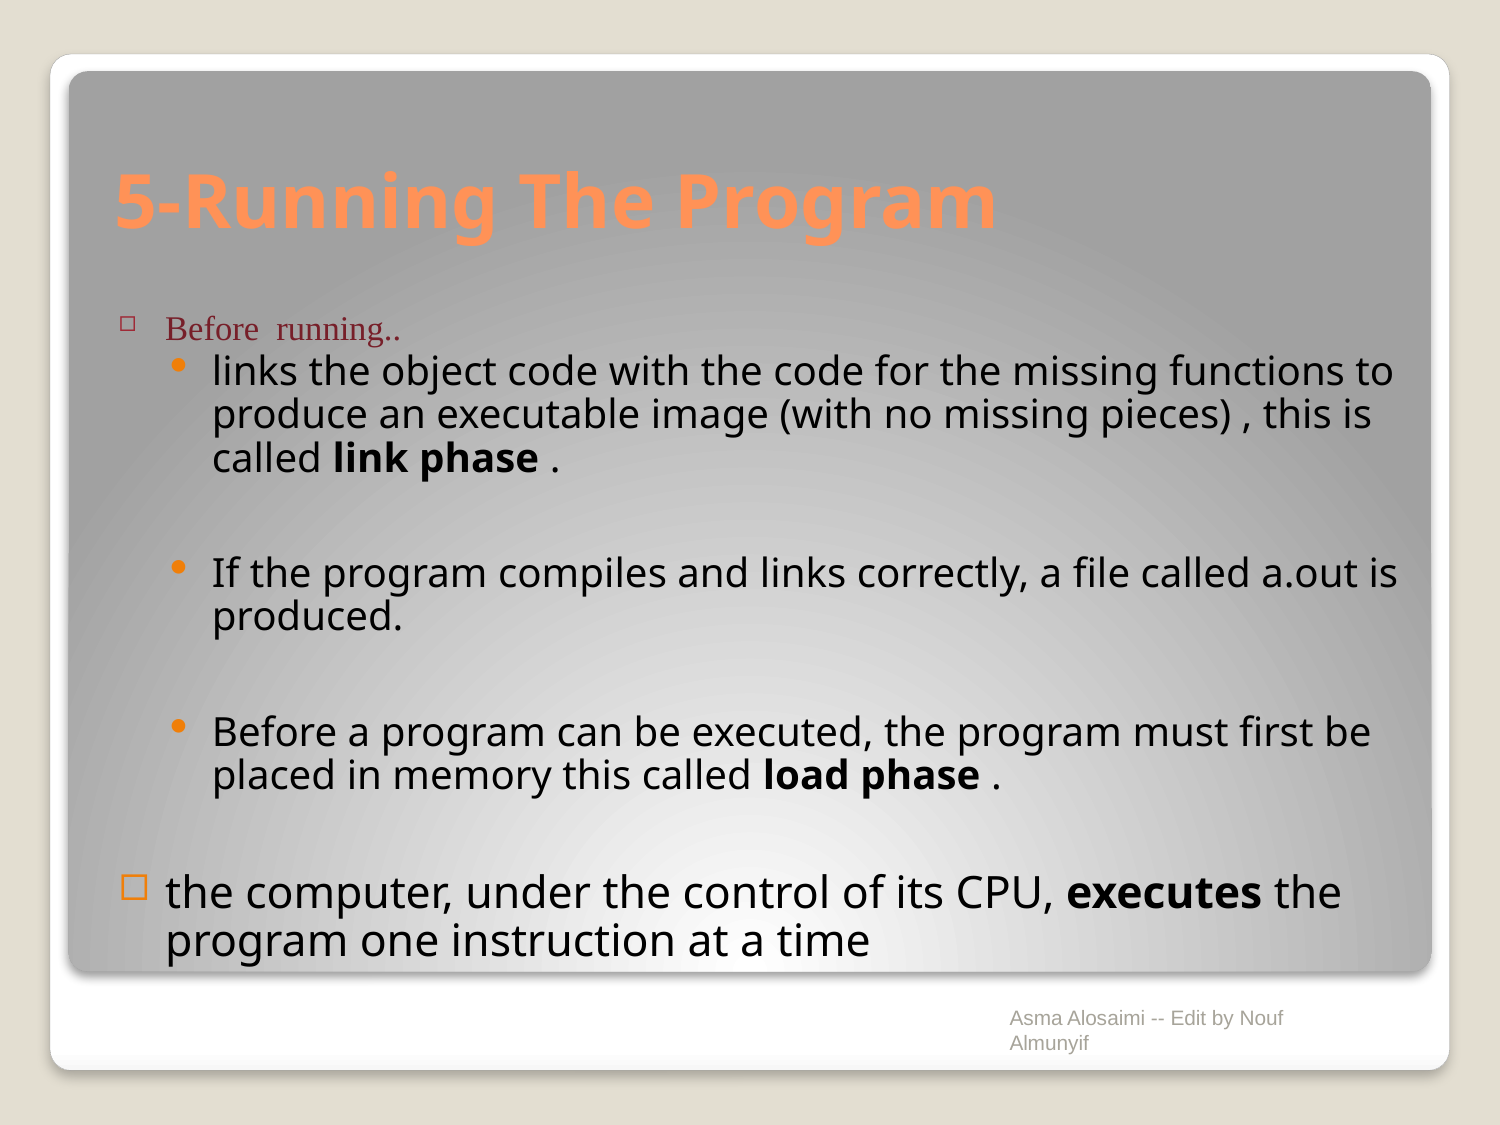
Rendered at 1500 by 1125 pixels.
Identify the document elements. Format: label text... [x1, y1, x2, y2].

title 5-Running The Program [100, 78, 1443, 251]
list Before running.. links the object code with the code for the missing functions to produce an executable image (with no missing pieces) , this is called link phase . If the program compiles and links correctly, a file called a.out is produced. Before a program can be executed, the program must first be placed in memory this called load phase . the computer, under the control of its CPU, executes the program one instruction at a time [88, 290, 1431, 978]
footer Asma Alosaimi -- Edit by Nouf Almunyif [994, 1002, 1370, 1063]
